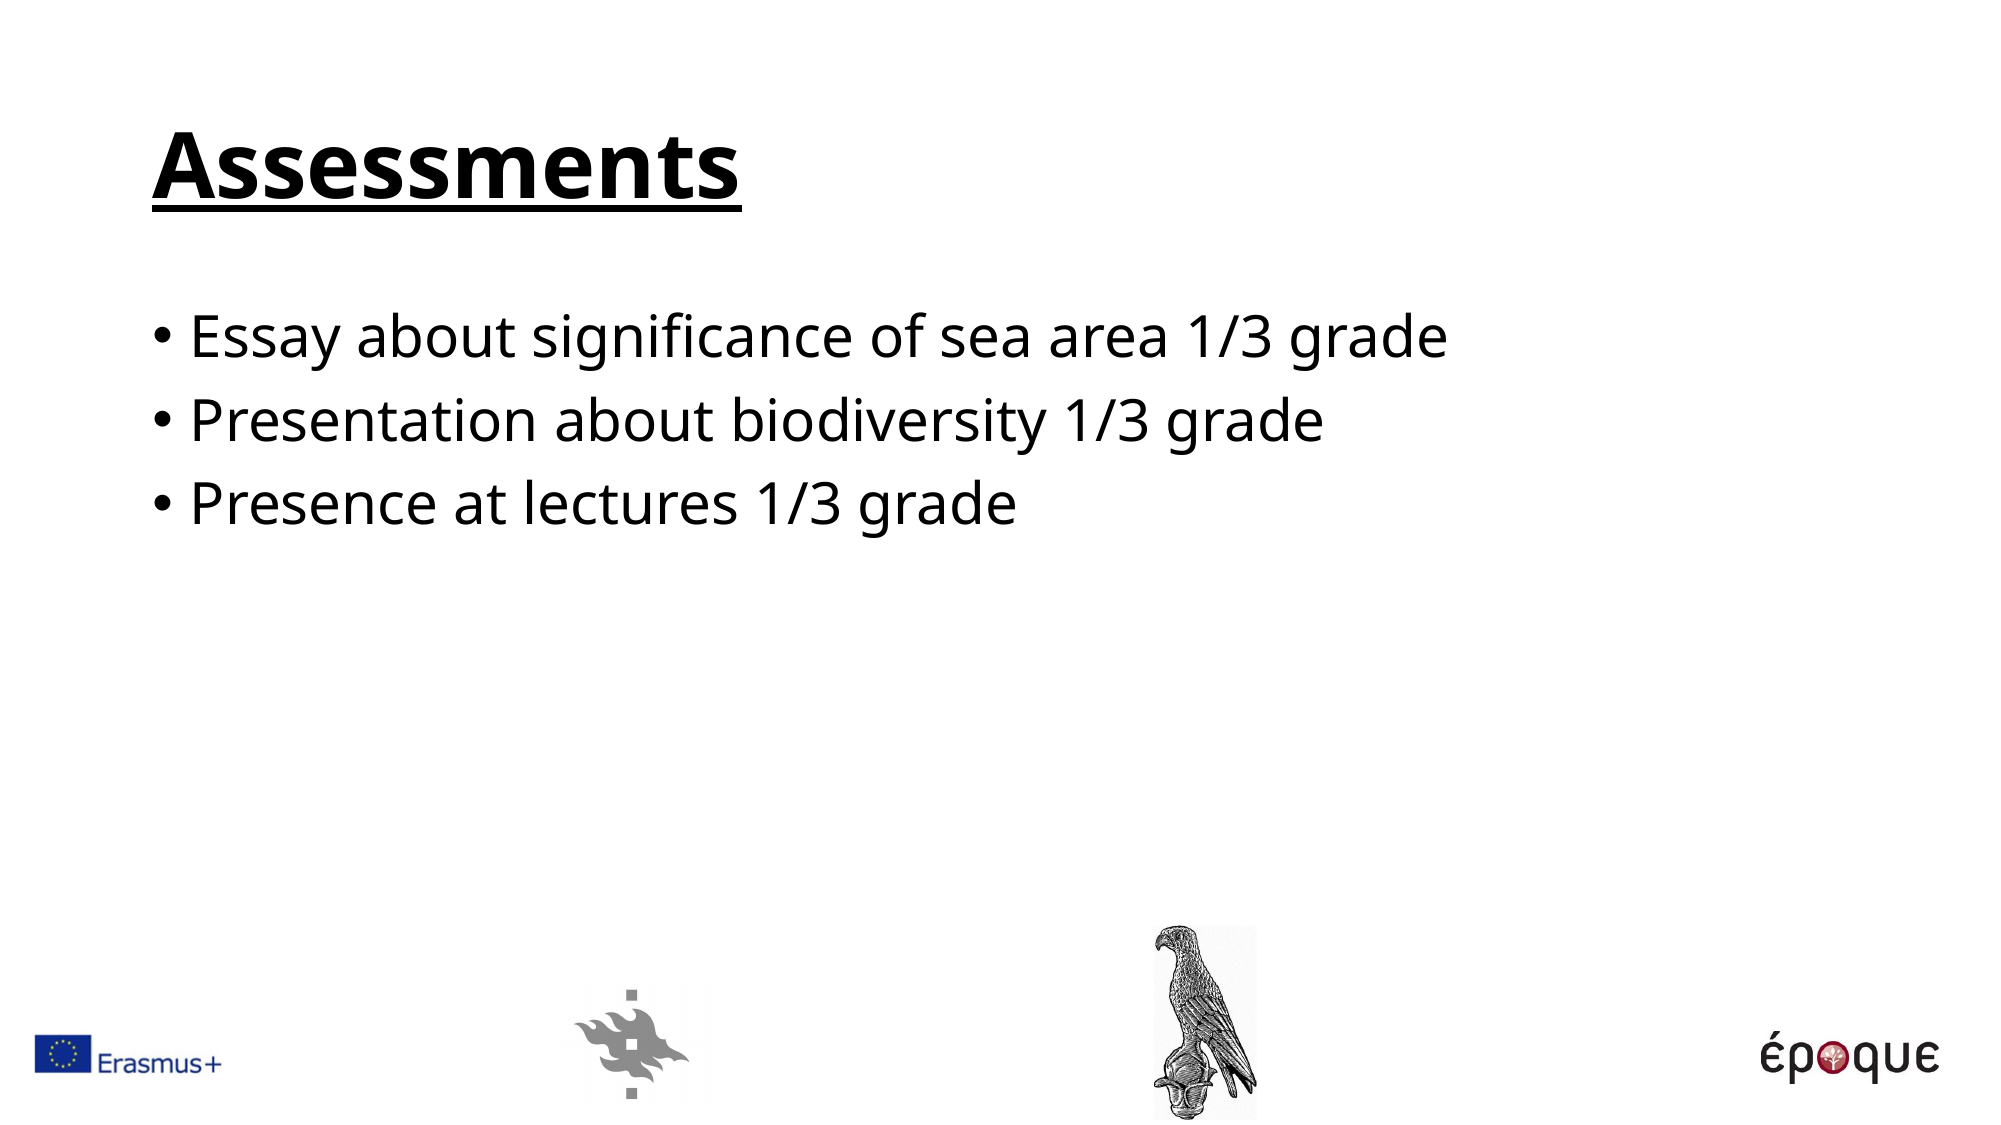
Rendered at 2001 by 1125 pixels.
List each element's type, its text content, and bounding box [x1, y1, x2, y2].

picture [556, 981, 712, 1107]
title Assessments [137, 59, 1863, 278]
list Essay about significance of sea area 1/3 grade Presentation about biodiversity 1/3 grade Presence at lectures 1/3 grade [137, 299, 1863, 1014]
picture [33, 1024, 223, 1084]
picture [1761, 1031, 1939, 1084]
picture [1154, 925, 1258, 1120]
